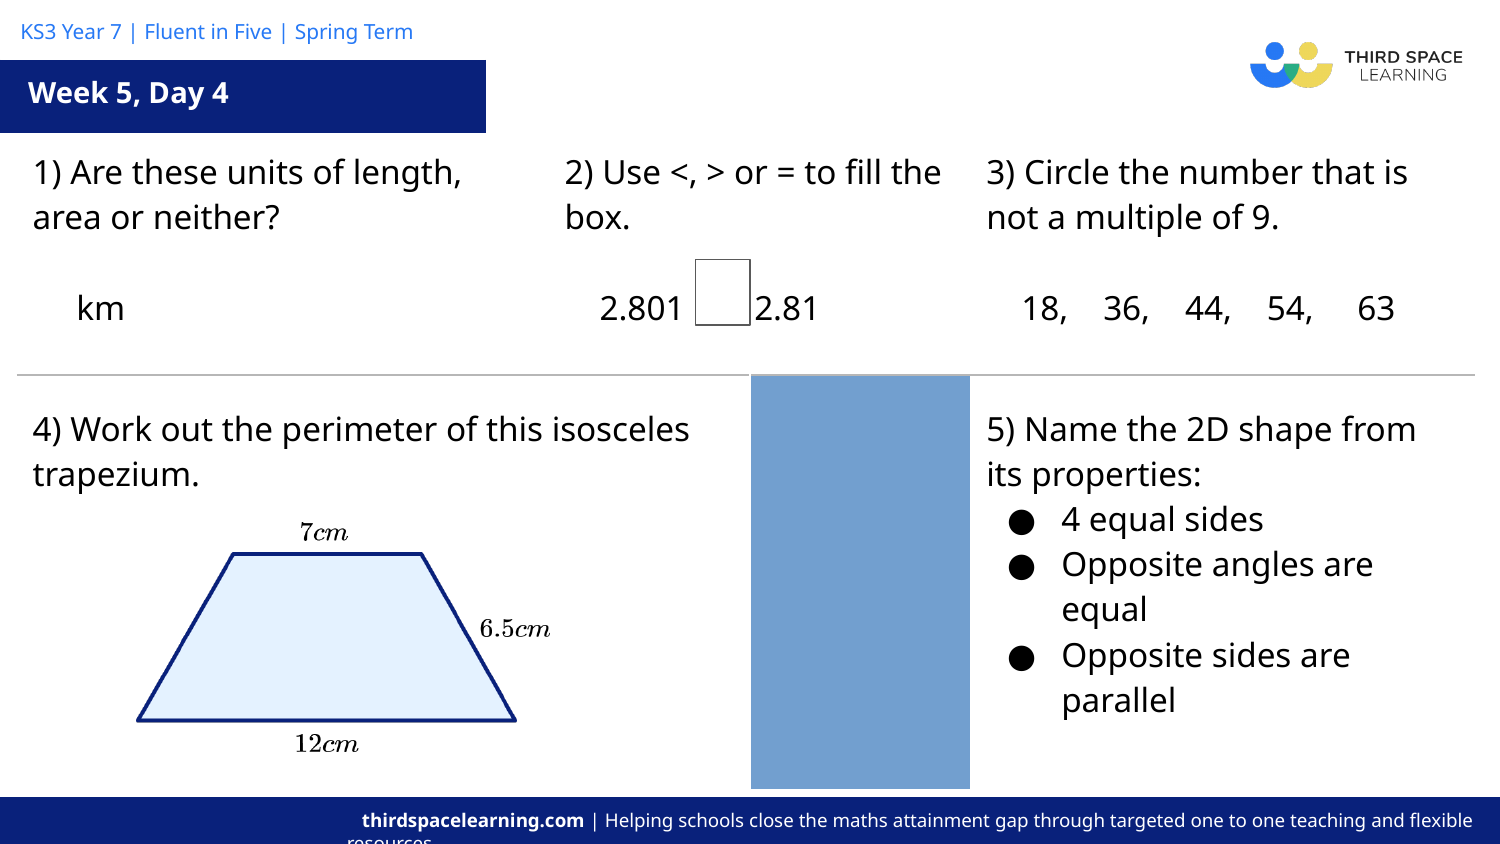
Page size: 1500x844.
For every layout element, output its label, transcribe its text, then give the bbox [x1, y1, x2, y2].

picture [1250, 33, 1465, 99]
picture [135, 521, 550, 753]
table_header 2) Use <, > or = to fill the box. 2.801 2.81 [550, 142, 970, 374]
text_box Week 5, Day 4 [13, 59, 383, 125]
table_header 1) Are these units of length, area or neither? km [19, 142, 549, 374]
text_box [695, 259, 750, 325]
table_cell 5) Name the 2D shape from its properties: 4 equal sides Opposite angles are equal Opposite sides are parallel [972, 376, 1474, 788]
table_header 3) Circle the number that is not a multiple of 9. 18, 36, 44, 54, 63 [972, 142, 1474, 374]
table_cell 4) Work out the perimeter of this isosceles trapezium. [19, 376, 749, 788]
